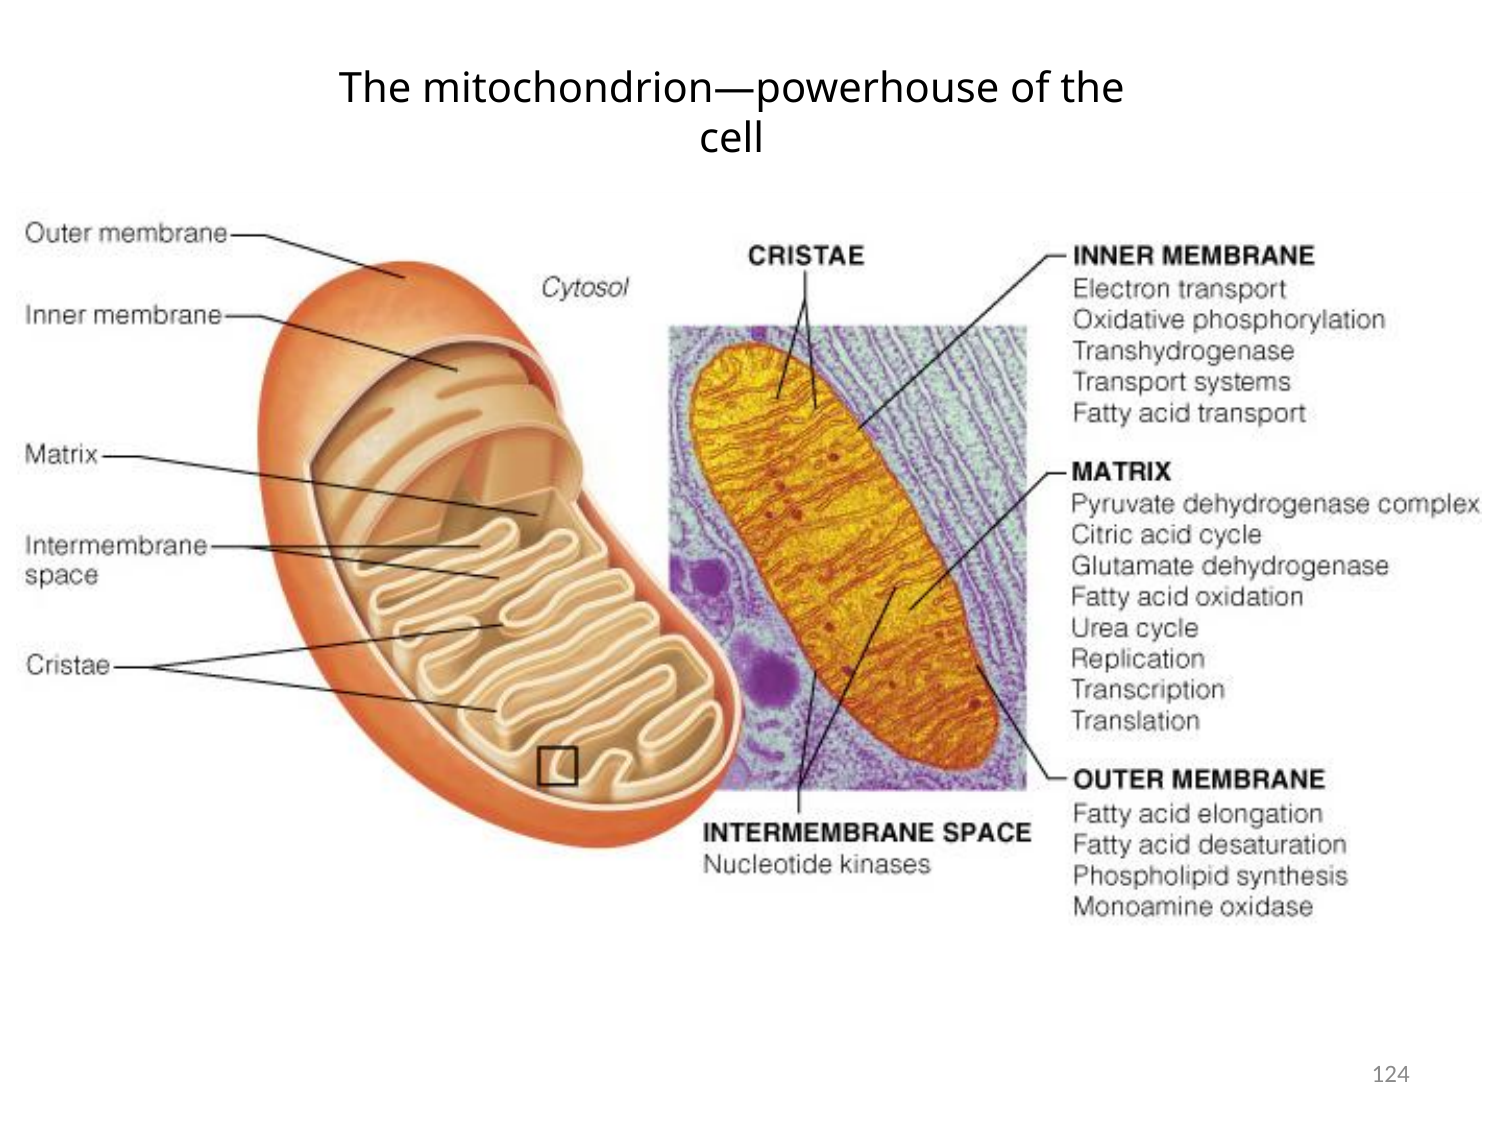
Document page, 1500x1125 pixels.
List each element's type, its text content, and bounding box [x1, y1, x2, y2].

picture [16, 191, 1482, 934]
slide_number 124 [1074, 1042, 1425, 1103]
text_box The mitochondrion—powerhouse of the cell [300, 53, 1164, 168]
